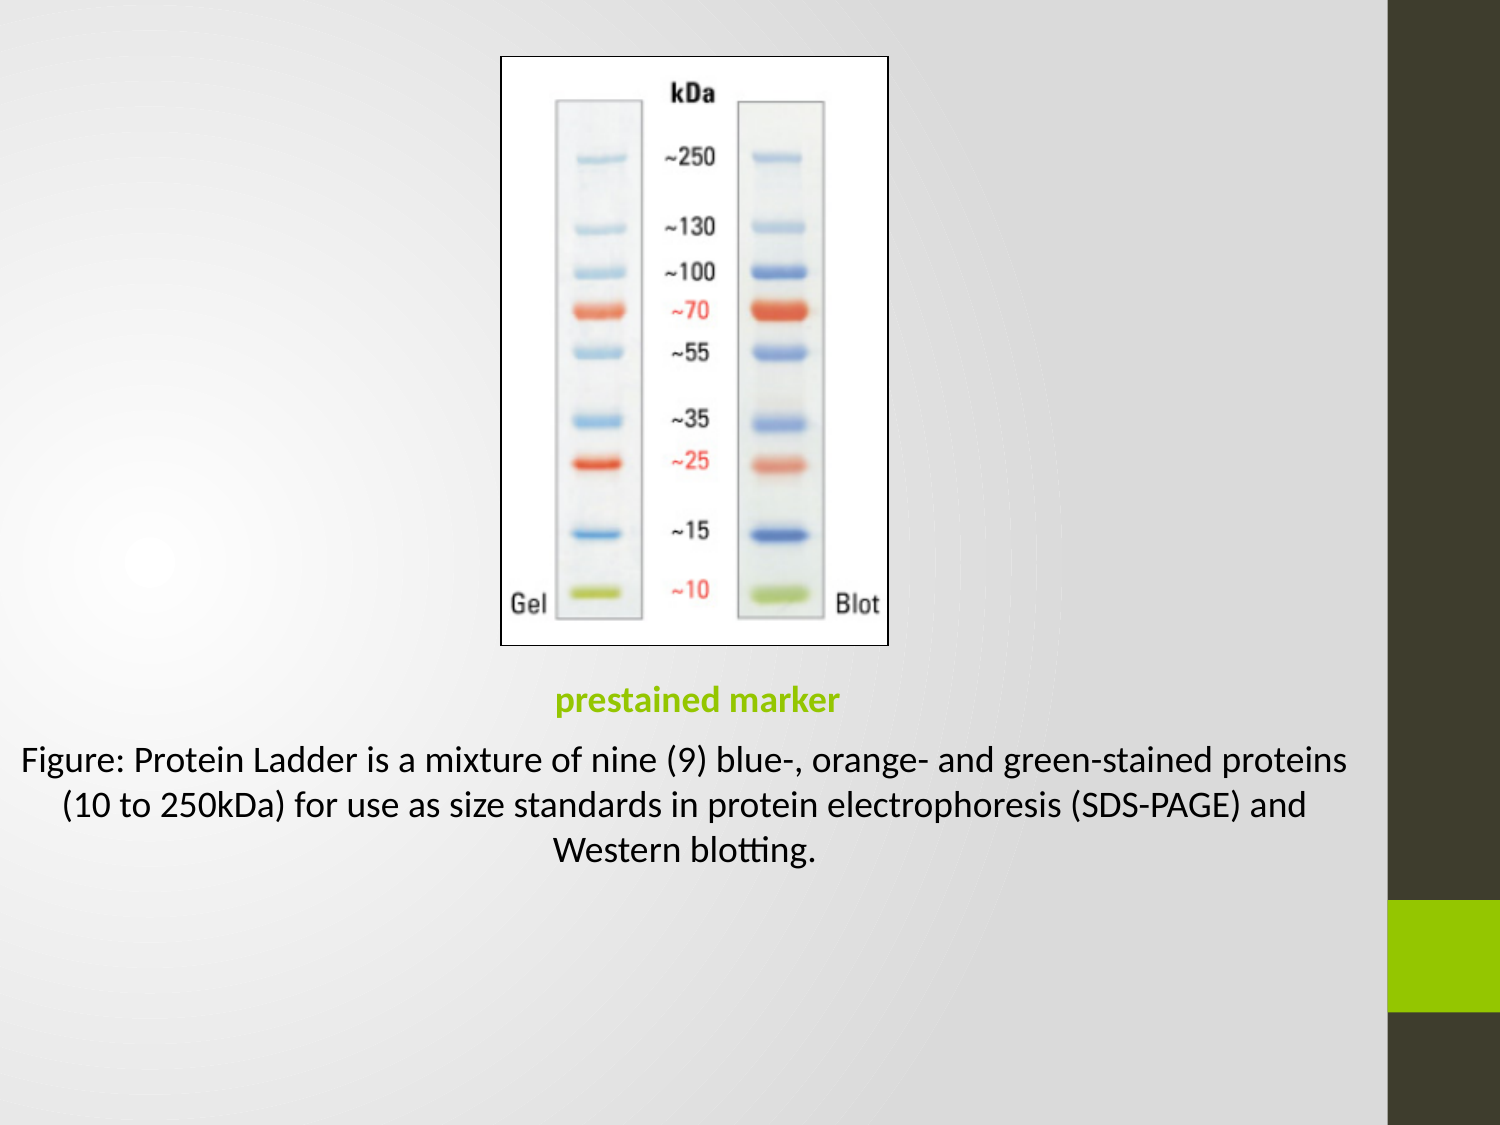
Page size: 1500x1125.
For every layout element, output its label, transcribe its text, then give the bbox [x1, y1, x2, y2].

text_box prestained marker [539, 667, 856, 727]
picture [501, 56, 888, 646]
text_box Figure: Protein Ladder is a mixture of nine (9) blue-, orange- and green-stained proteins (10 to 250kDa) for use as size standards in protein electrophoresis (SDS-PAGE) and Western blotting. [0, 727, 1371, 878]
